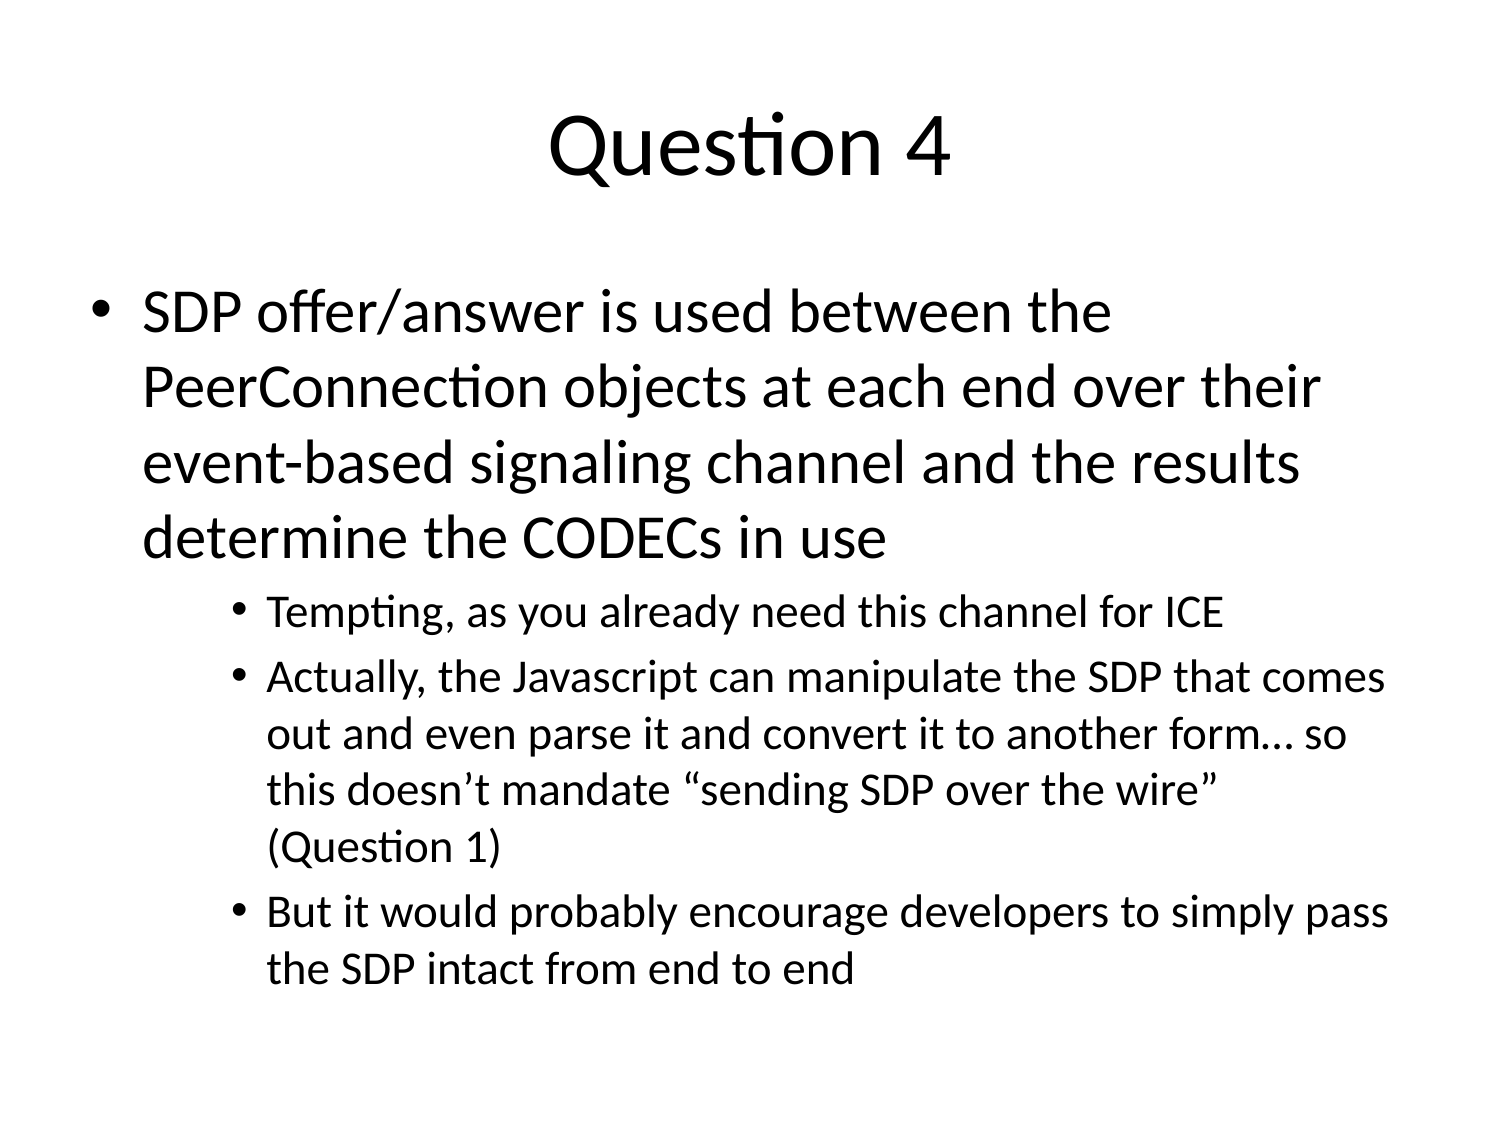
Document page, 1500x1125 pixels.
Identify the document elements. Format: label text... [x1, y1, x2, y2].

title Question 4 [75, 45, 1425, 233]
list SDP offer/answer is used between the PeerConnection objects at each end over their event-based signaling channel and the results determine the CODECs in use Tempting, as you already need this channel for ICE Actually, the Javascript can manipulate the SDP that comes out and even parse it and convert it to another form… so this doesn’t mandate “sending SDP over the wire” (Question 1) But it would probably encourage developers to simply pass the SDP intact from end to end [75, 262, 1425, 1005]
